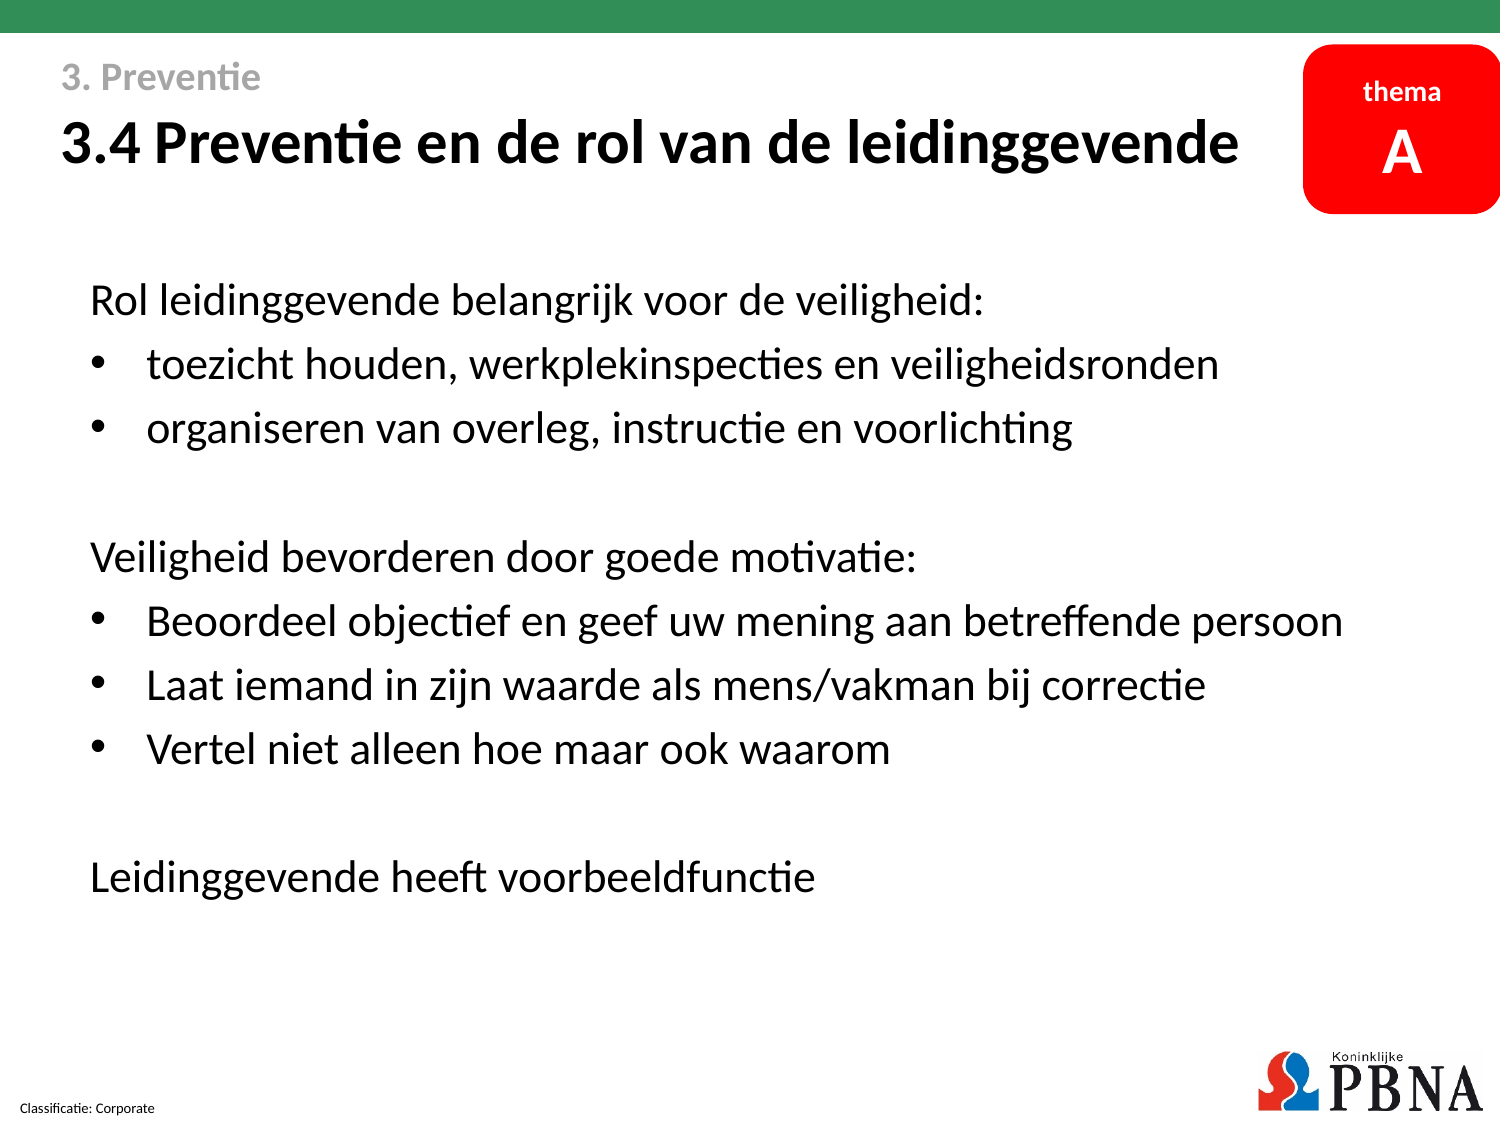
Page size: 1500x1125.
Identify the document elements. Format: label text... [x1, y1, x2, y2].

title 3. Preventie 3.4 Preventie en de rol van de leidinggevende [45, 42, 1396, 194]
text_box thema A [1303, 44, 1500, 215]
text_box [0, 0, 1500, 33]
list Rol leidinggevende belangrijk voor de veiligheid: toezicht houden, werkplekinspecties en veiligheidsronden organiseren van overleg, instructie en voorlichting Veiligheid bevorderen door goede motivatie: Beoordeel objectief en geef uw mening aan betreffende persoon Laat iemand in zijn waarde als mens/vakman bij correctie Vertel niet alleen hoe maar ook waarom Leidinggevende heeft voorbeeldfunctie [75, 262, 1425, 1005]
picture [1257, 1051, 1483, 1112]
